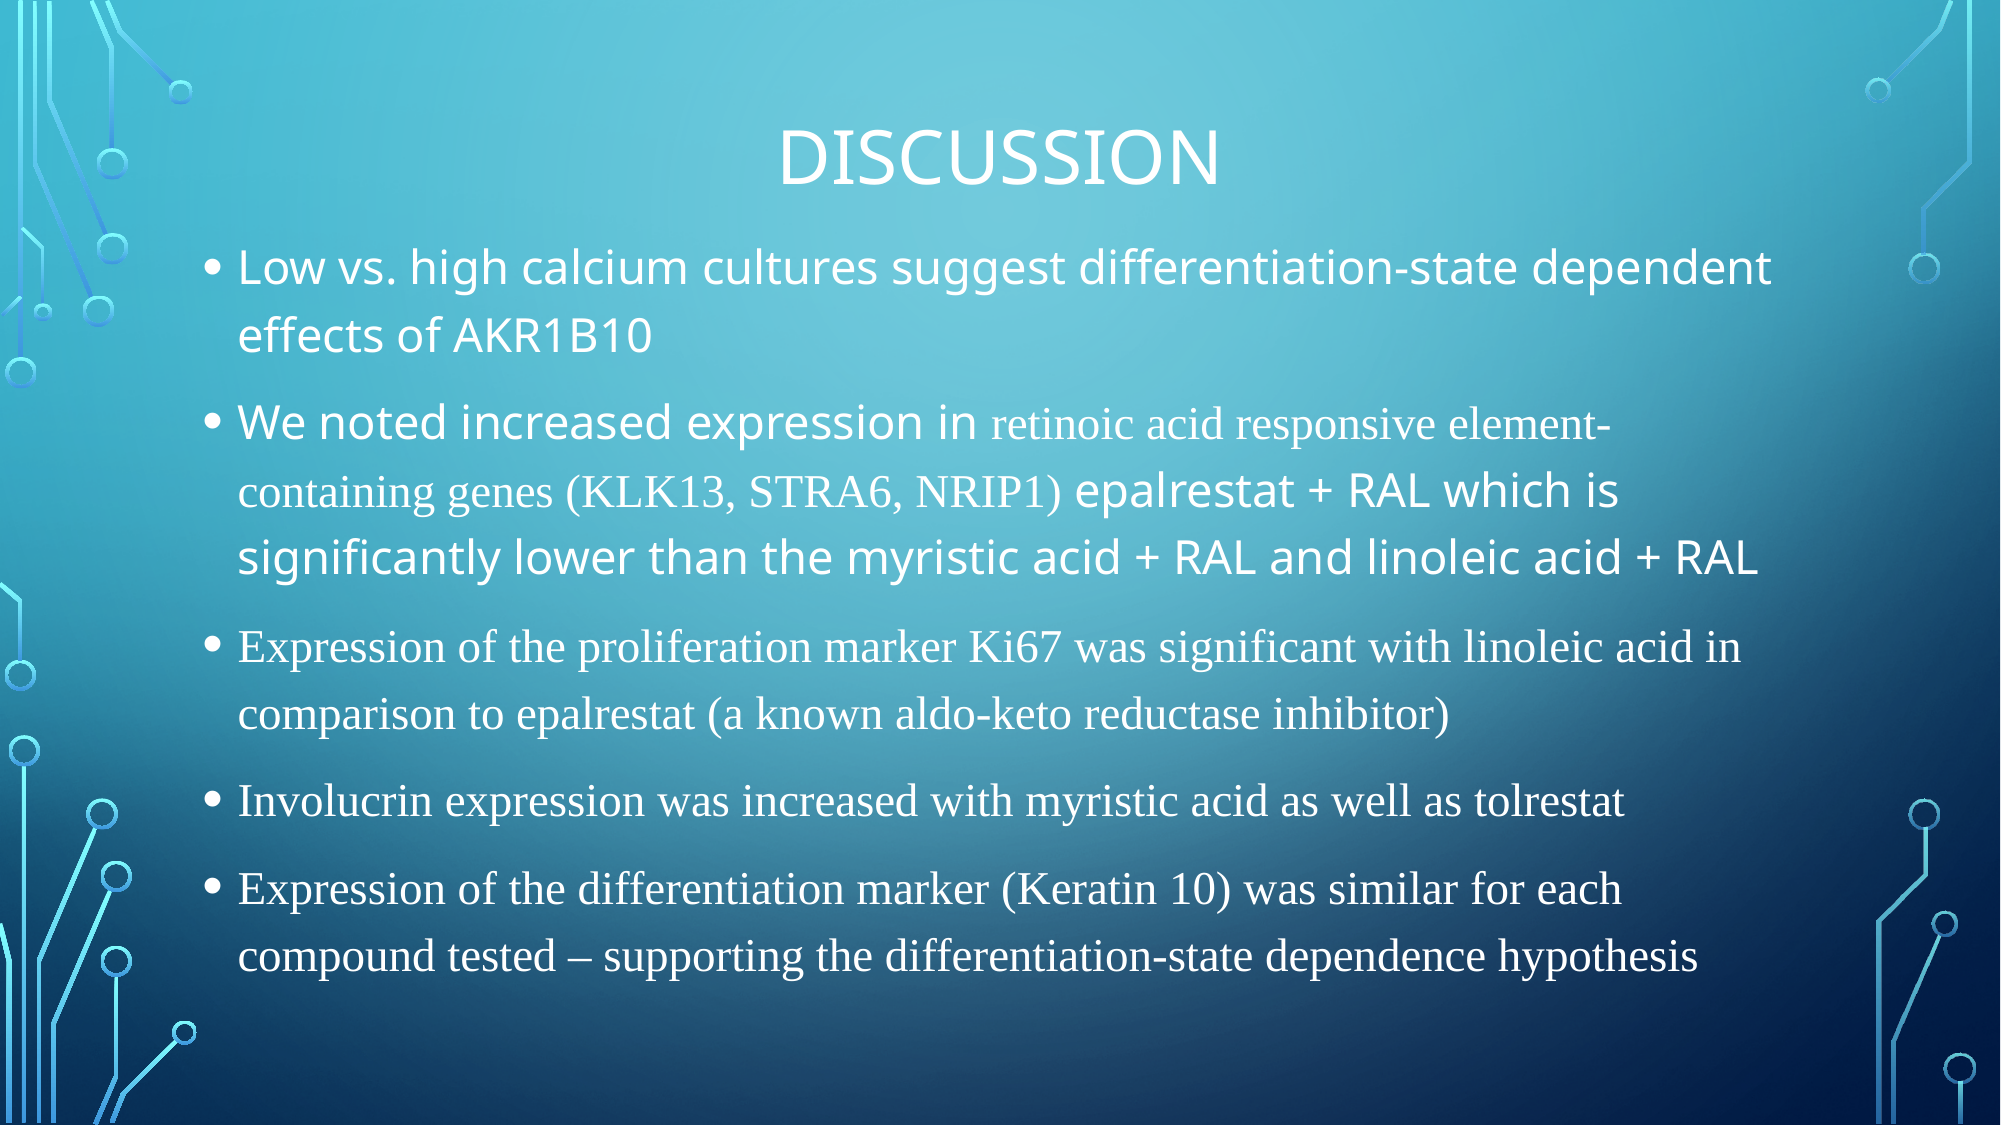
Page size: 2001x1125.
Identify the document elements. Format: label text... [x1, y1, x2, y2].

title Discussion [187, 101, 1813, 218]
list Low vs. high calcium cultures suggest differentiation-state dependent effects of AKR1B10 We noted increased expression in retinoic acid responsive element-containing genes (KLK13, STRA6, NRIP1) epalrestat + RAL which is significantly lower than the myristic acid + RAL and linoleic acid + RAL Expression of the proliferation marker Ki67 was significant with linoleic acid in comparison to epalrestat (a known aldo-keto reductase inhibitor) Involucrin expression was increased with myristic acid as well as tolrestat Expression of the differentiation marker (Keratin 10) was similar for each compound tested – supporting the differentiation-state dependence hypothesis [187, 218, 1813, 1005]
